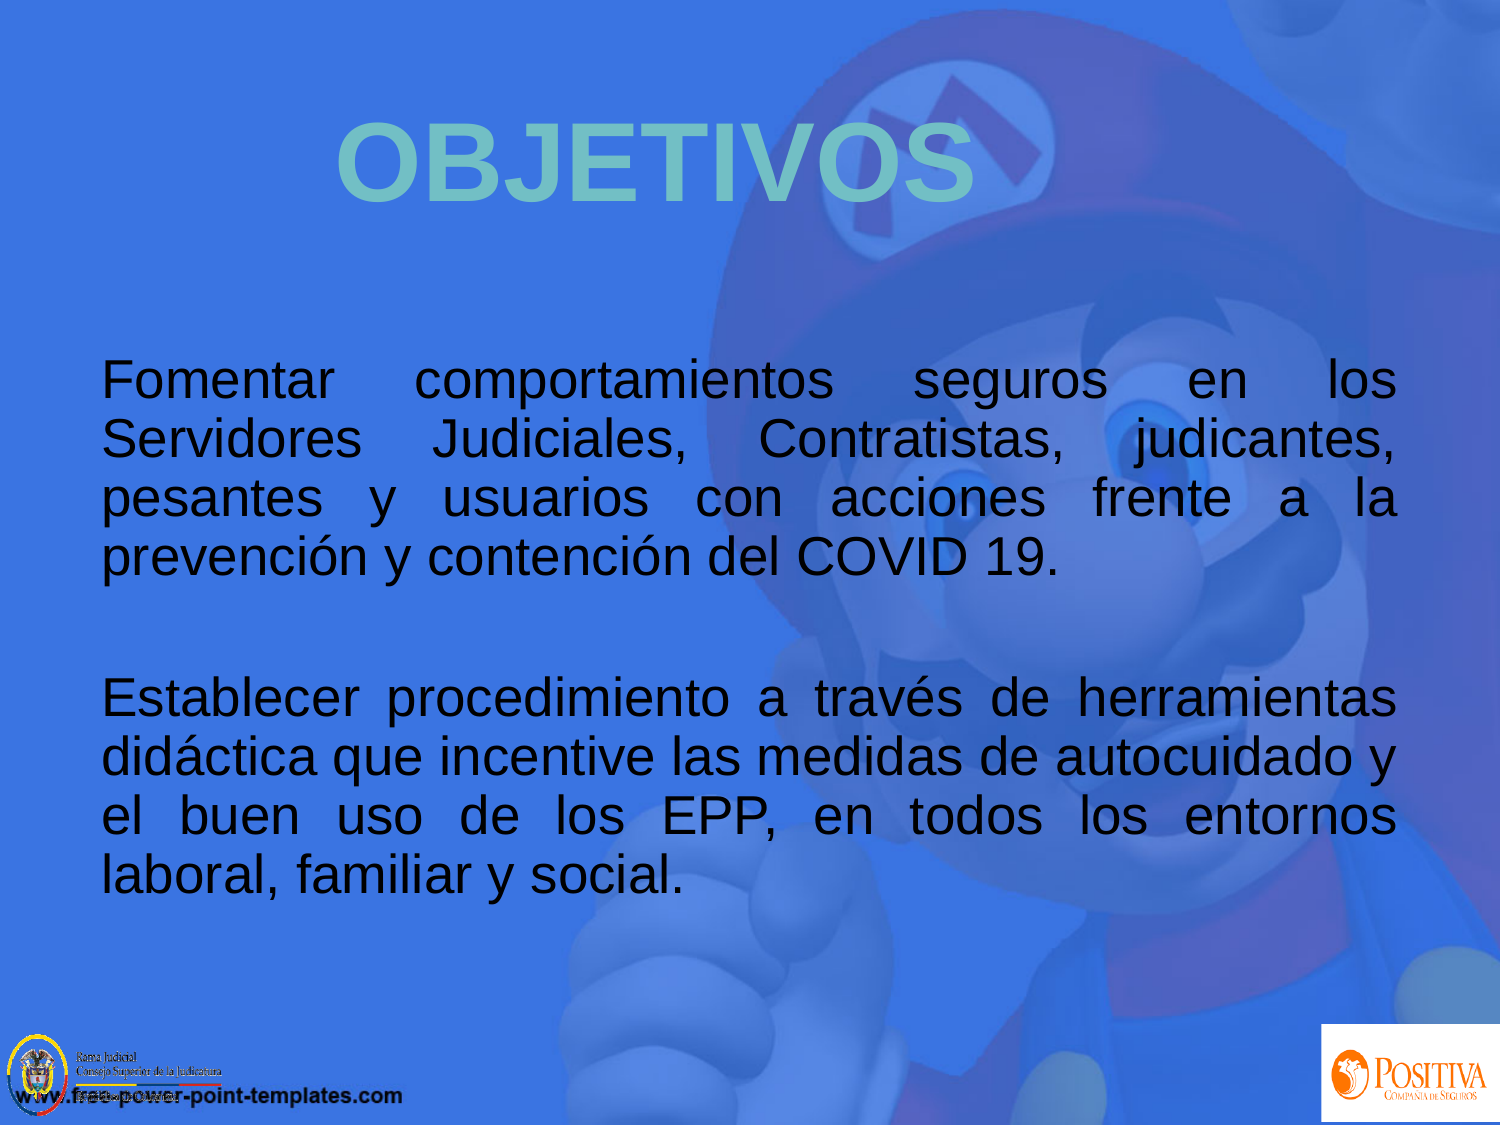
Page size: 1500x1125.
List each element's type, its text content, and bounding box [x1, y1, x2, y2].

text_box Fomentar comportamientos seguros en los Servidores Judiciales, Contratistas, judicantes, pesantes y usuarios con acciones frente a la prevención y contención del COVID 19. Establecer procedimiento a través de herramientas didáctica que incentive las medidas de autocuidado y el buen uso de los EPP, en todos los entornos laboral, familiar y social. [86, 343, 1414, 918]
picture [0, 0, 1500, 1125]
text_box OBJETIVOS [289, 52, 1024, 278]
